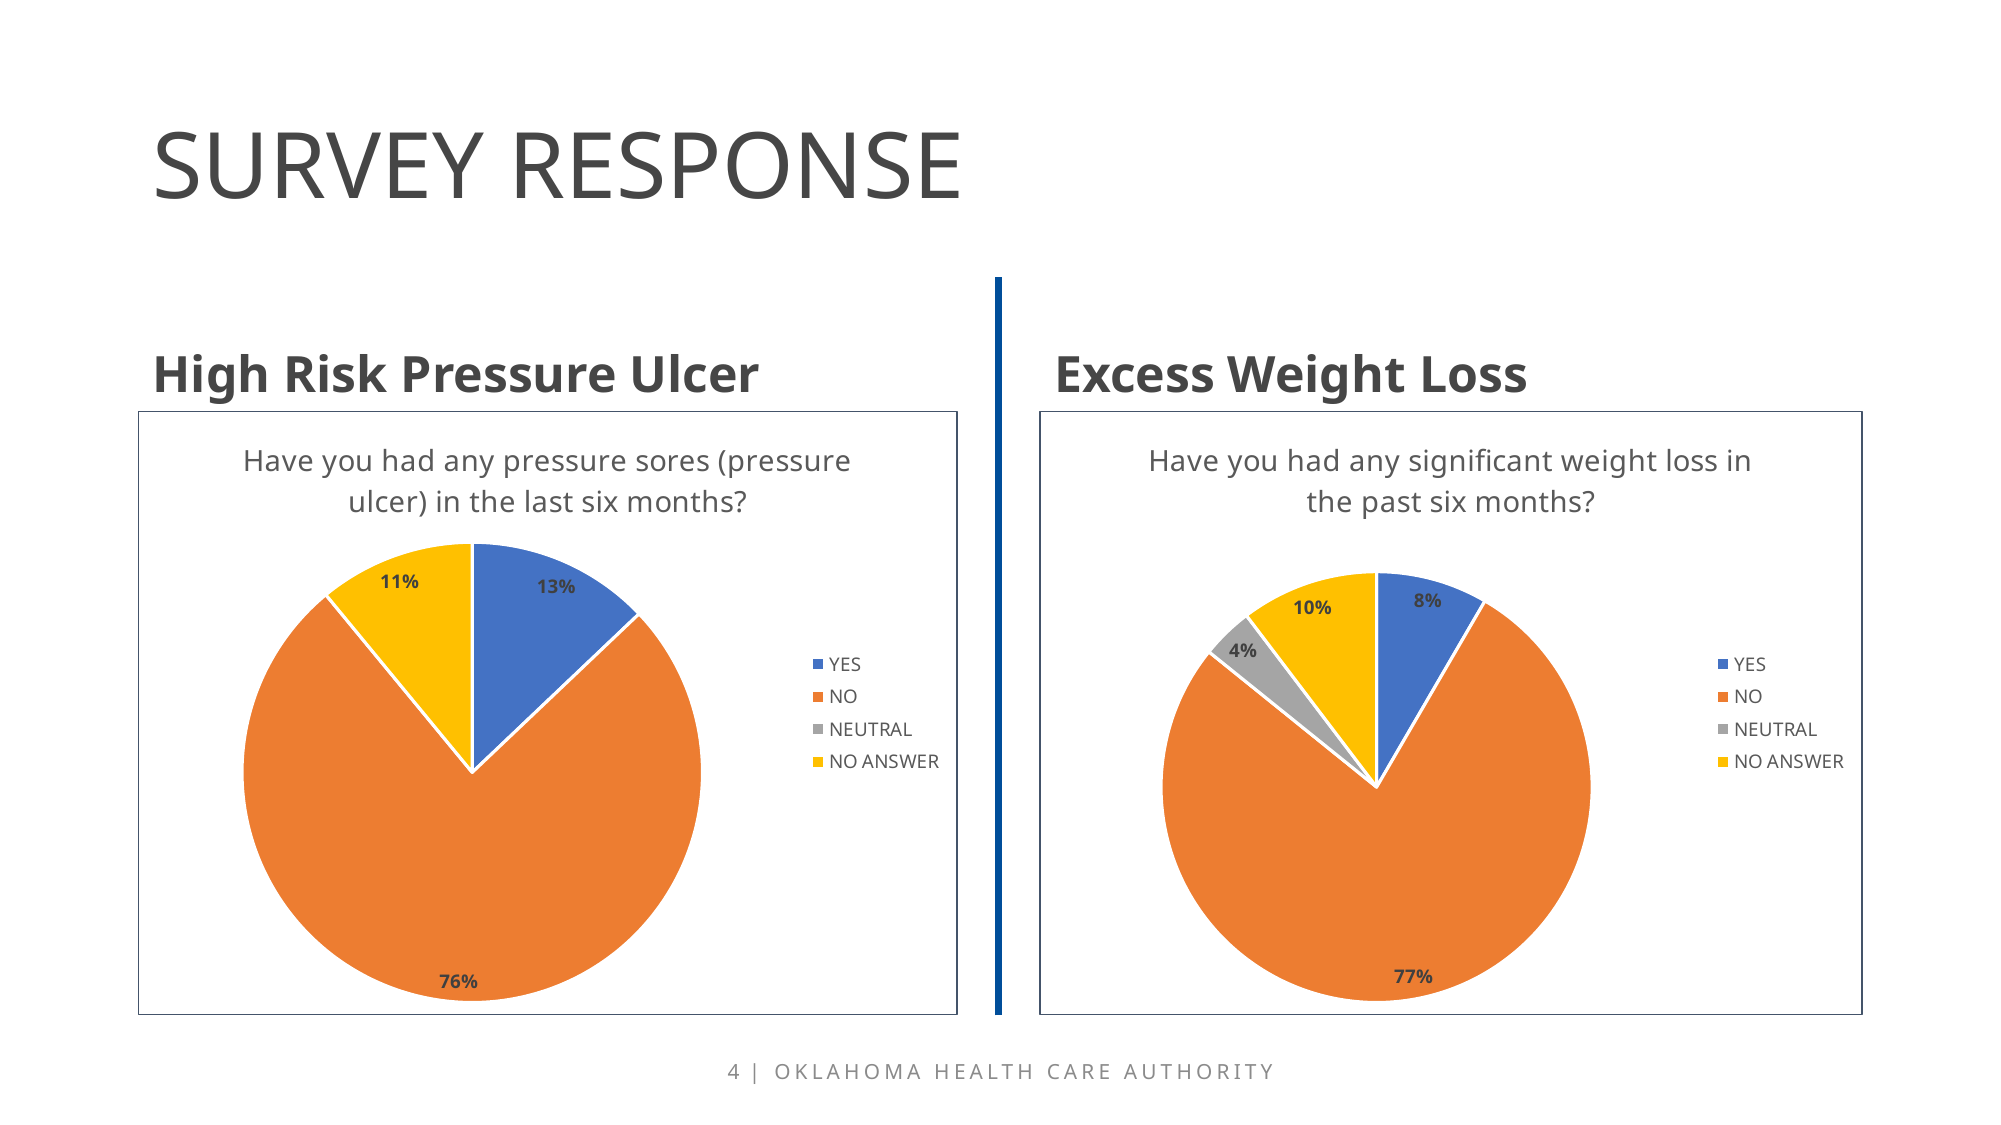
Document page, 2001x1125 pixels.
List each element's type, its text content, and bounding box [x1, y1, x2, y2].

chart [137, 410, 958, 1016]
list Excess Weight Loss [1039, 275, 1863, 410]
list High Risk Pressure Ulcer [137, 275, 958, 410]
chart [1038, 410, 1863, 1016]
title Survey response [137, 59, 1863, 278]
